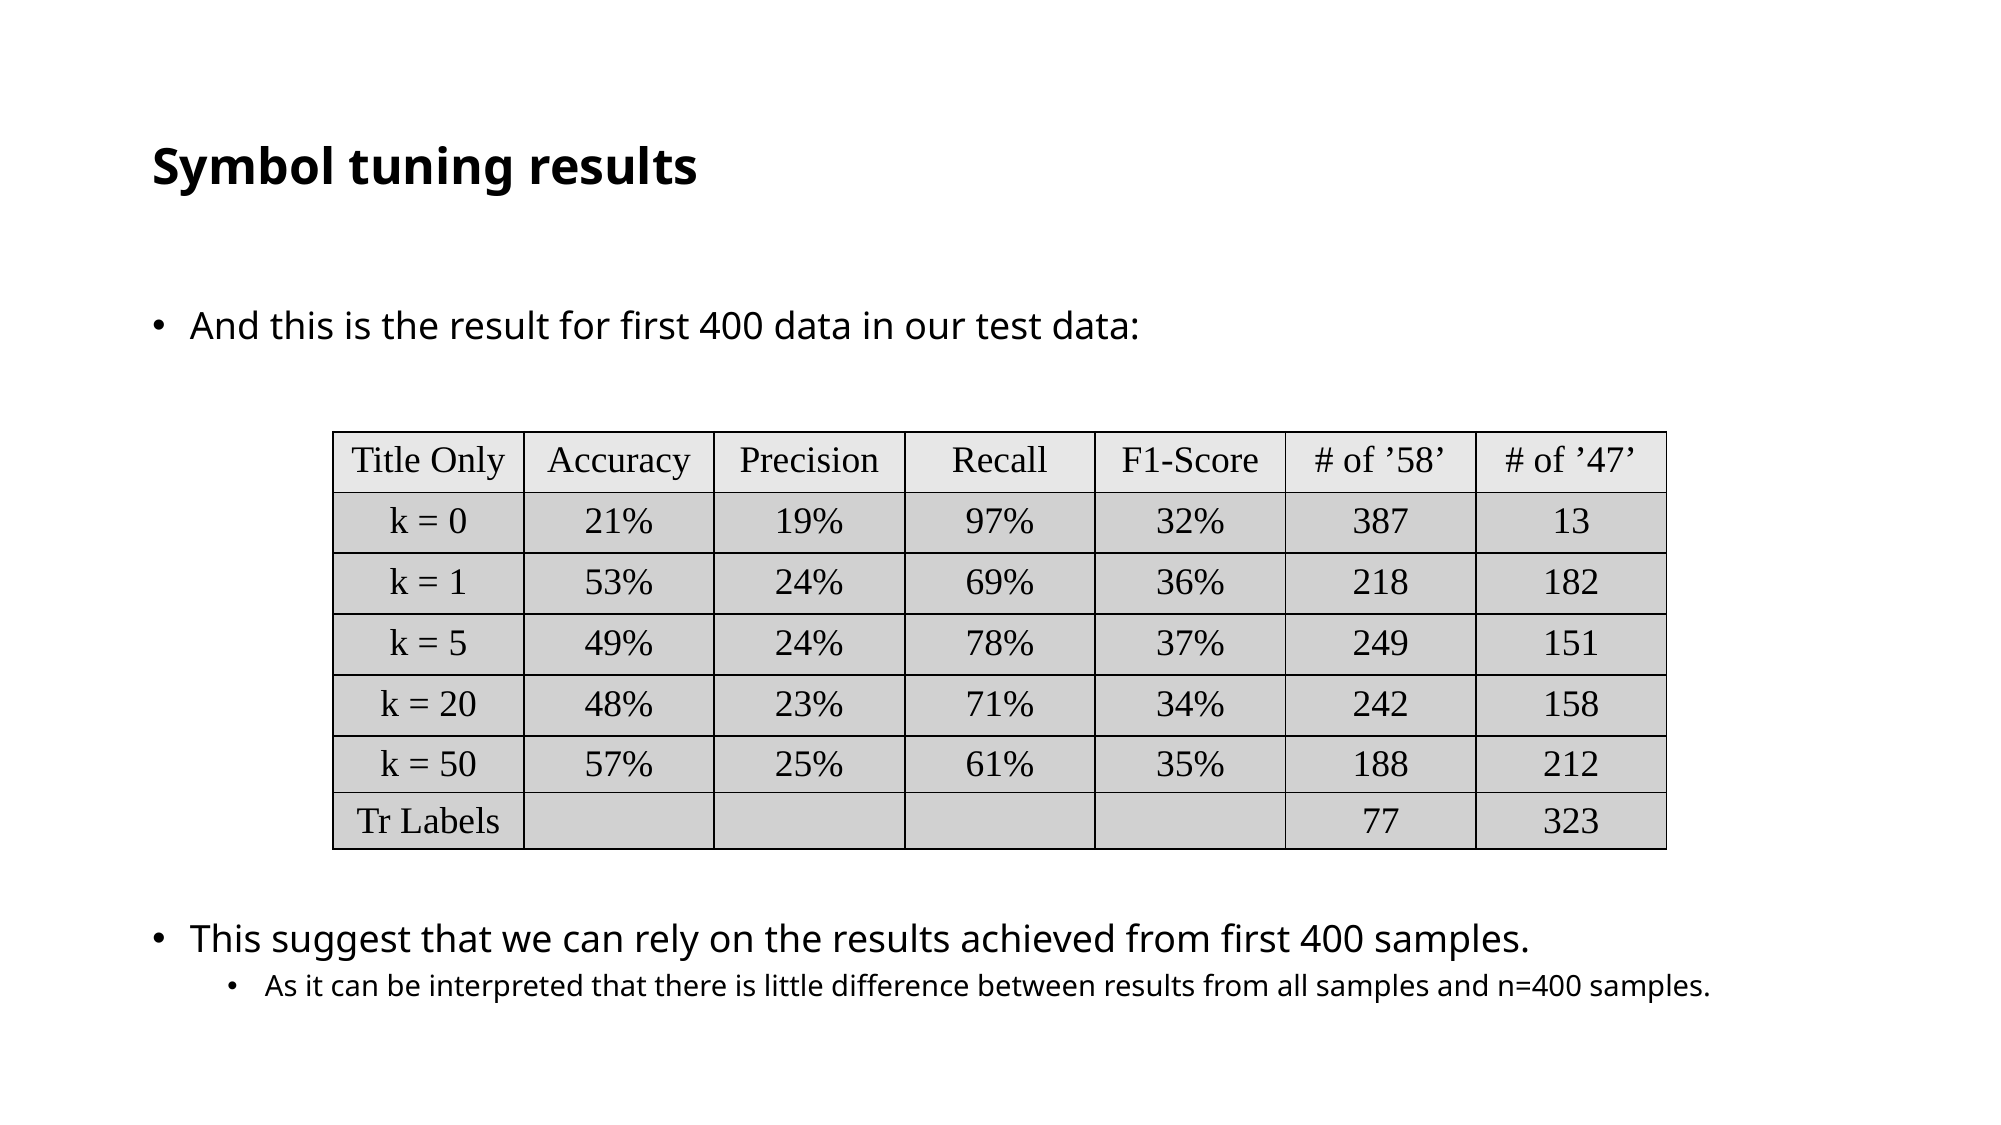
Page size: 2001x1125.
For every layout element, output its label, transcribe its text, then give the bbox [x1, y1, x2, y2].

table_cell k = 20 [334, 676, 523, 735]
table_header Precision [715, 433, 904, 492]
list And this is the result for first 400 data in our test data: This suggest that we can rely on the results achieved from first 400 samples. As it can be interpreted that there is little difference between results from all samples and n=400 samples. [137, 299, 1863, 1014]
table_cell 78% [906, 615, 1094, 674]
table_cell 49% [525, 615, 713, 674]
title Symbol tuning results [137, 59, 1863, 278]
table_cell [525, 793, 713, 848]
table_cell 24% [715, 615, 904, 674]
table_cell 188 [1286, 737, 1475, 792]
table_cell 242 [1286, 676, 1475, 735]
table_header F1-Score [1096, 433, 1285, 492]
table_cell 212 [1477, 737, 1666, 792]
table_cell 13 [1477, 493, 1666, 552]
table_cell 71% [906, 676, 1094, 735]
table_cell k = 5 [334, 615, 523, 674]
table_header # of ’58’ [1286, 433, 1475, 492]
table_cell 32% [1096, 493, 1285, 552]
table_cell Tr Labels [334, 793, 523, 848]
table_cell 69% [906, 554, 1094, 613]
table_cell 25% [715, 737, 904, 792]
table_cell 77 [1286, 793, 1475, 848]
table_cell 57% [525, 737, 713, 792]
table_cell 24% [715, 554, 904, 613]
table_cell 34% [1096, 676, 1285, 735]
table_cell [1096, 793, 1285, 848]
table_cell 182 [1477, 554, 1666, 613]
table_cell k = 50 [334, 737, 523, 792]
table_cell 53% [525, 554, 713, 613]
table_cell 387 [1286, 493, 1475, 552]
table_header Title Only [334, 433, 523, 492]
table_cell [715, 793, 904, 848]
table_cell 97% [906, 493, 1094, 552]
table_header Recall [906, 433, 1094, 492]
table_cell 323 [1477, 793, 1666, 848]
table_cell 23% [715, 676, 904, 735]
table_cell [906, 793, 1094, 848]
table_cell k = 0 [334, 493, 523, 552]
table_cell 249 [1286, 615, 1475, 674]
table_cell 48% [525, 676, 713, 735]
table_cell 151 [1477, 615, 1666, 674]
table_cell k = 1 [334, 554, 523, 613]
table_header Accuracy [525, 433, 713, 492]
table_header # of ’47’ [1477, 433, 1666, 492]
table_cell 37% [1096, 615, 1285, 674]
table_cell 218 [1286, 554, 1475, 613]
table_cell 35% [1096, 737, 1285, 792]
table_cell 21% [525, 493, 713, 552]
table_cell 158 [1477, 676, 1666, 735]
table_cell 61% [906, 737, 1094, 792]
table_cell 36% [1096, 554, 1285, 613]
table_cell 19% [715, 493, 904, 552]
